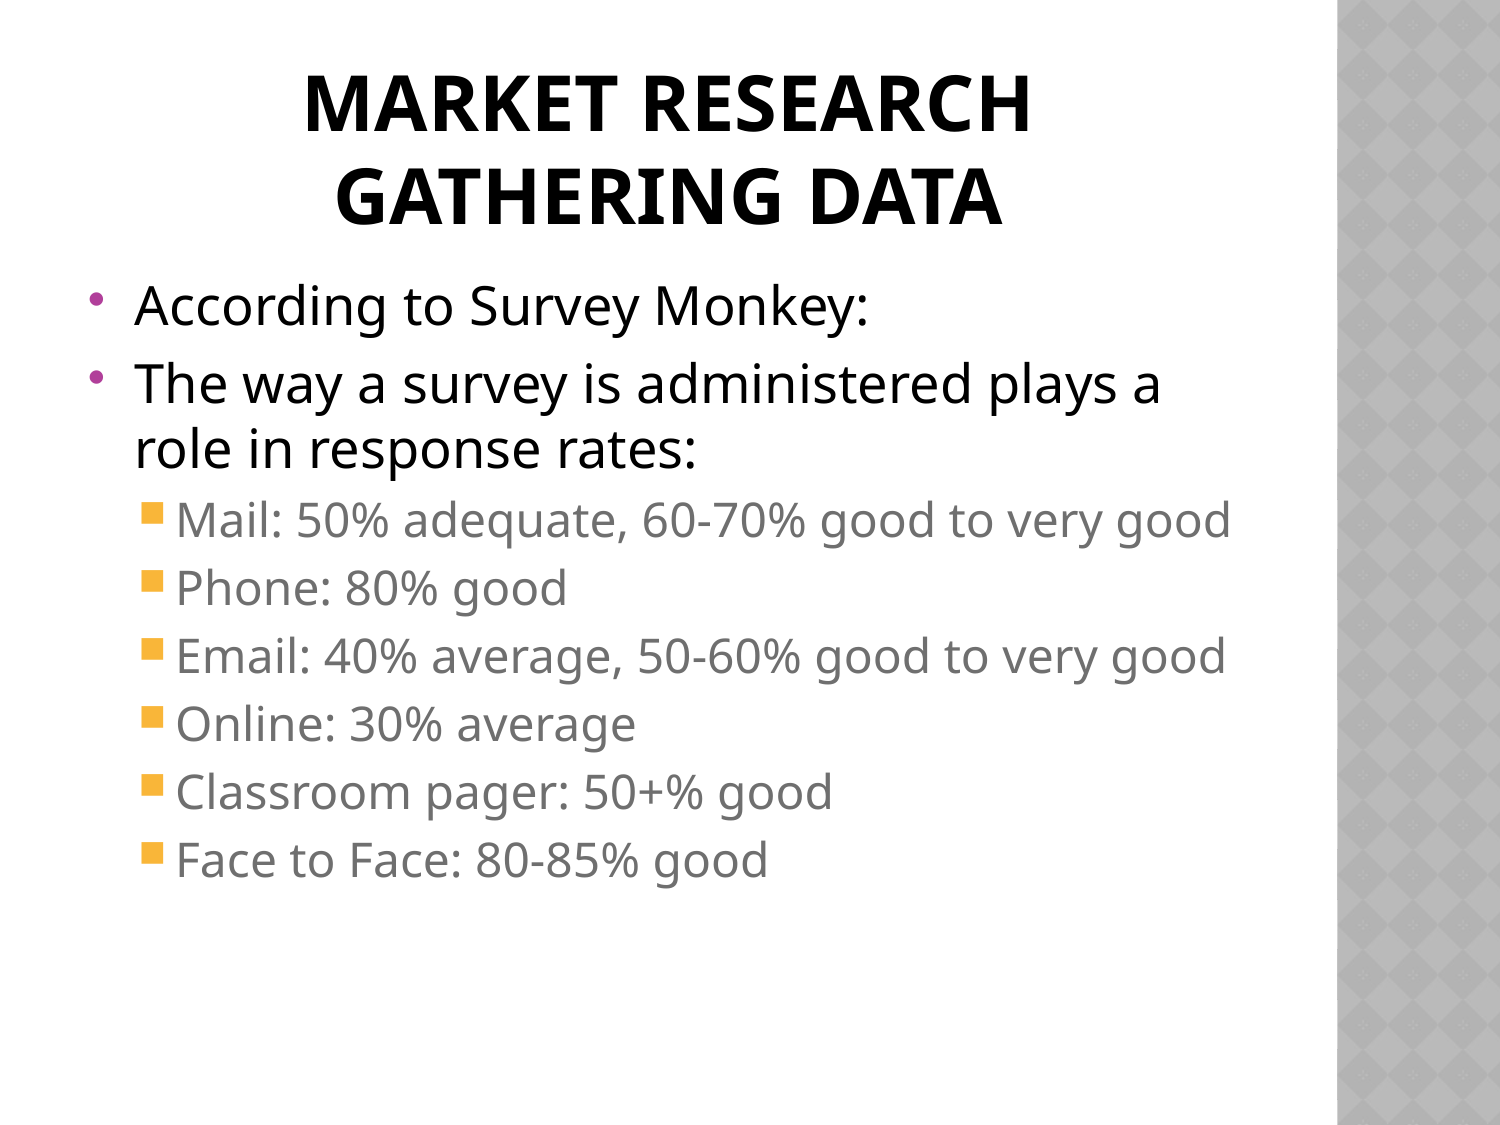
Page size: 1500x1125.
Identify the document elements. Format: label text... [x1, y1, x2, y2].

list According to Survey Monkey: The way a survey is administered plays a role in response rates: Mail: 50% adequate, 60-70% good to very good Phone: 80% good Email: 40% average, 50-60% good to very good Online: 30% average Classroom pager: 50+% good Face to Face: 80-85% good [75, 264, 1263, 1059]
title Market Research Gathering Data [75, 52, 1263, 240]
